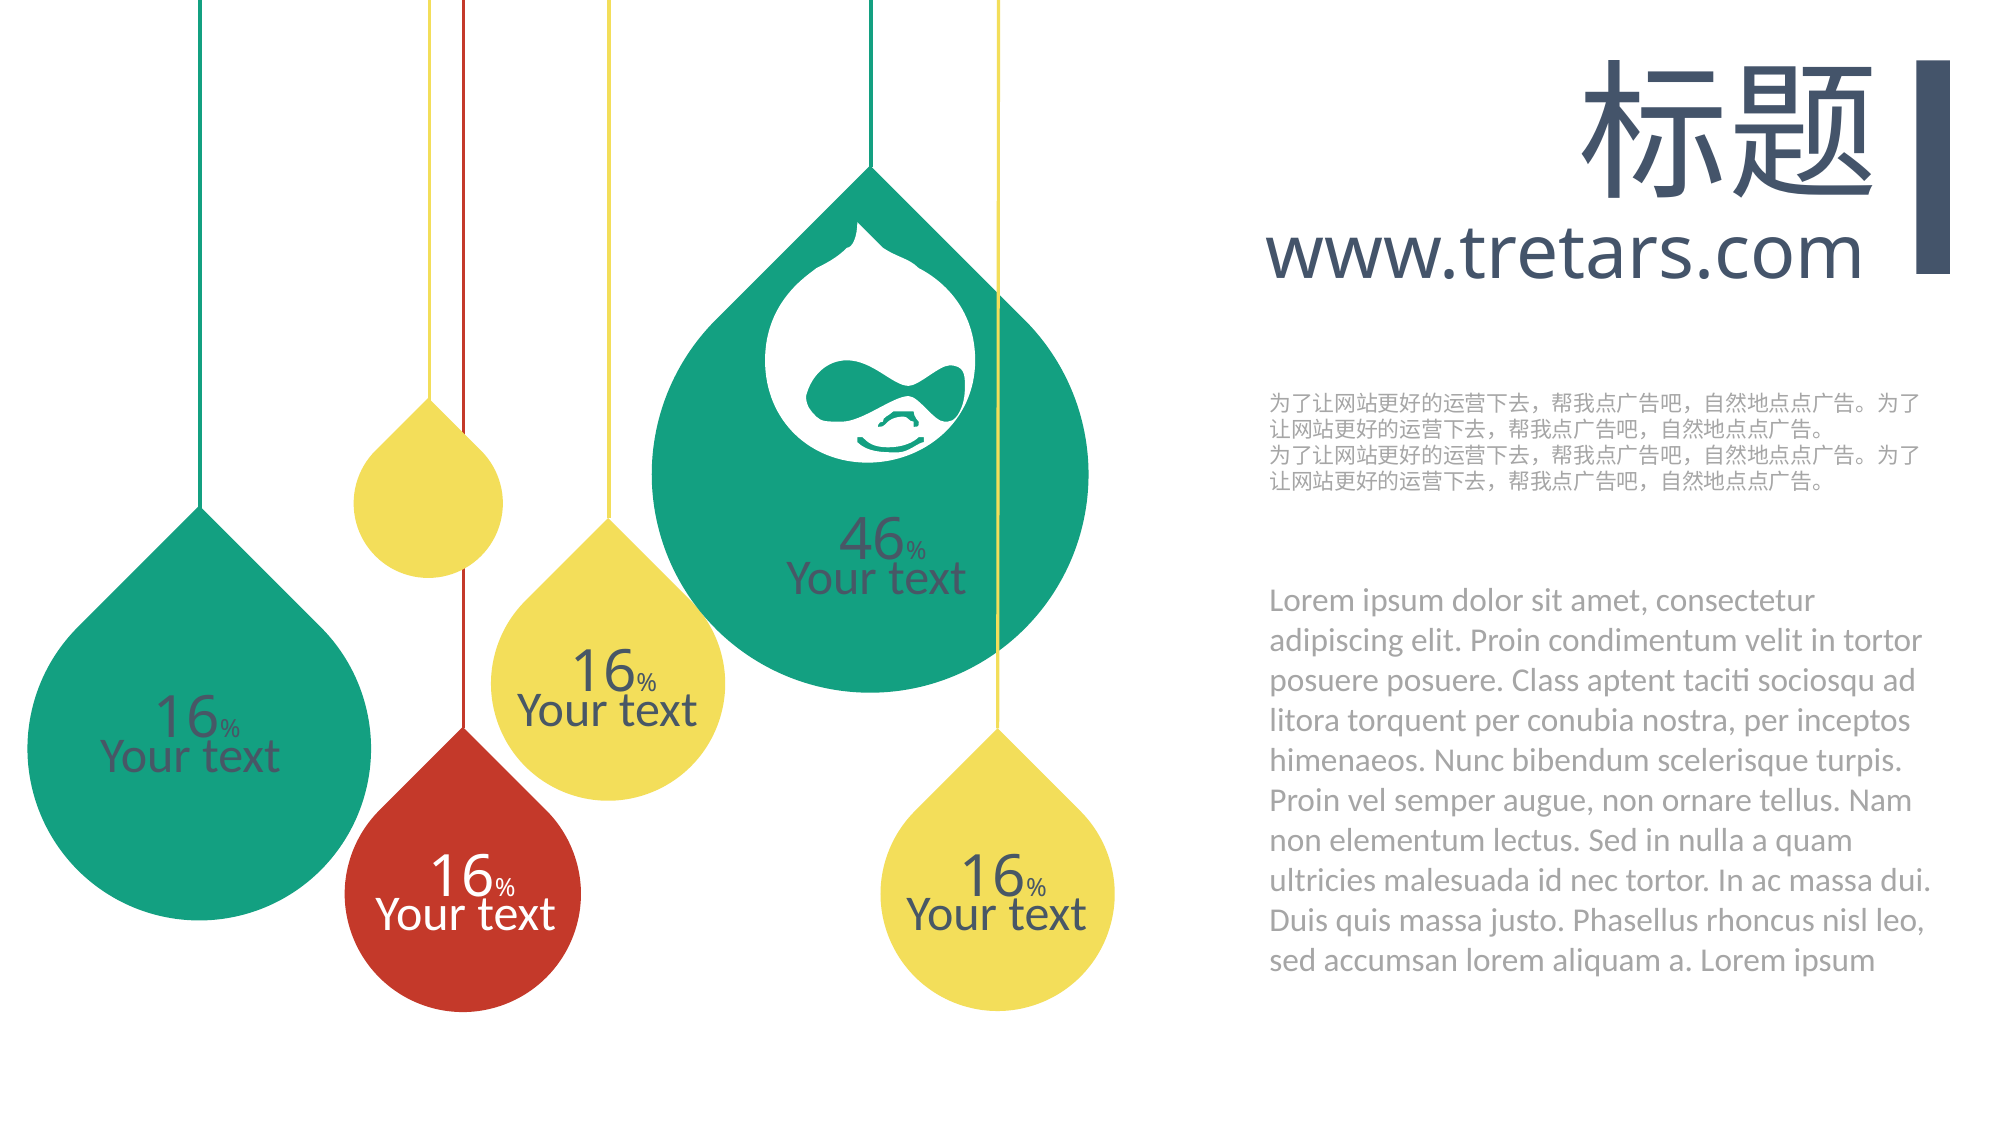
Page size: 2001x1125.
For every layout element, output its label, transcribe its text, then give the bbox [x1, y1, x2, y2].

text_box [879, 727, 1116, 948]
text_box 标题 [1563, 29, 1894, 225]
text_box 为了让网站更好的运营下去，帮我点广告吧，自然地点点广告。为了让网站更好的运营下去，帮我点广告吧，自然地点点广告。 为了让网站更好的运营下去，帮我点广告吧，自然地点点广告。为了让网站更好的运营下去，帮我点广告吧，自然地点点广告。 [1254, 382, 1950, 502]
text_box [506, 744, 710, 802]
text_box Your text [502, 668, 713, 744]
text_box Your text [85, 715, 296, 790]
text_box Your text [360, 873, 572, 949]
text_box Your text [891, 873, 1103, 949]
text_box [1000, 295, 1089, 650]
text_box [893, 949, 1103, 1013]
text_box www.tretars.com [1250, 196, 1881, 301]
text_box [765, 222, 976, 463]
text_box Your text [771, 536, 983, 612]
text_box [464, 432, 504, 570]
text_box [344, 726, 581, 1013]
text_box [1915, 59, 1951, 275]
text_box [489, 516, 727, 738]
text_box [651, 165, 996, 693]
text_box [27, 505, 372, 921]
text_box Lorem ipsum dolor sit amet, consectetur adipiscing elit. Proin condimentum velit in tortor posuere posuere. Class aptent taciti sociosqu ad litora torquent per conubia nostra, per inceptos himenaeos. Nunc bibendum scelerisque turpis. Proin vel semper augue, non ornare tellus. Nam non elementum lectus. Sed in nulla a quam ultricies malesuada id nec tortor. In ac massa dui. Duis quis massa justo. Phasellus rhoncus nisl leo, sed accumsan lorem aliquam a. Lorem ipsum [1254, 571, 1950, 985]
text_box [352, 396, 463, 579]
text_box 46% [824, 493, 942, 579]
text_box 16% [555, 626, 673, 711]
text_box 16% [138, 672, 256, 757]
text_box 16% [413, 830, 531, 916]
text_box 16% [944, 830, 1062, 916]
